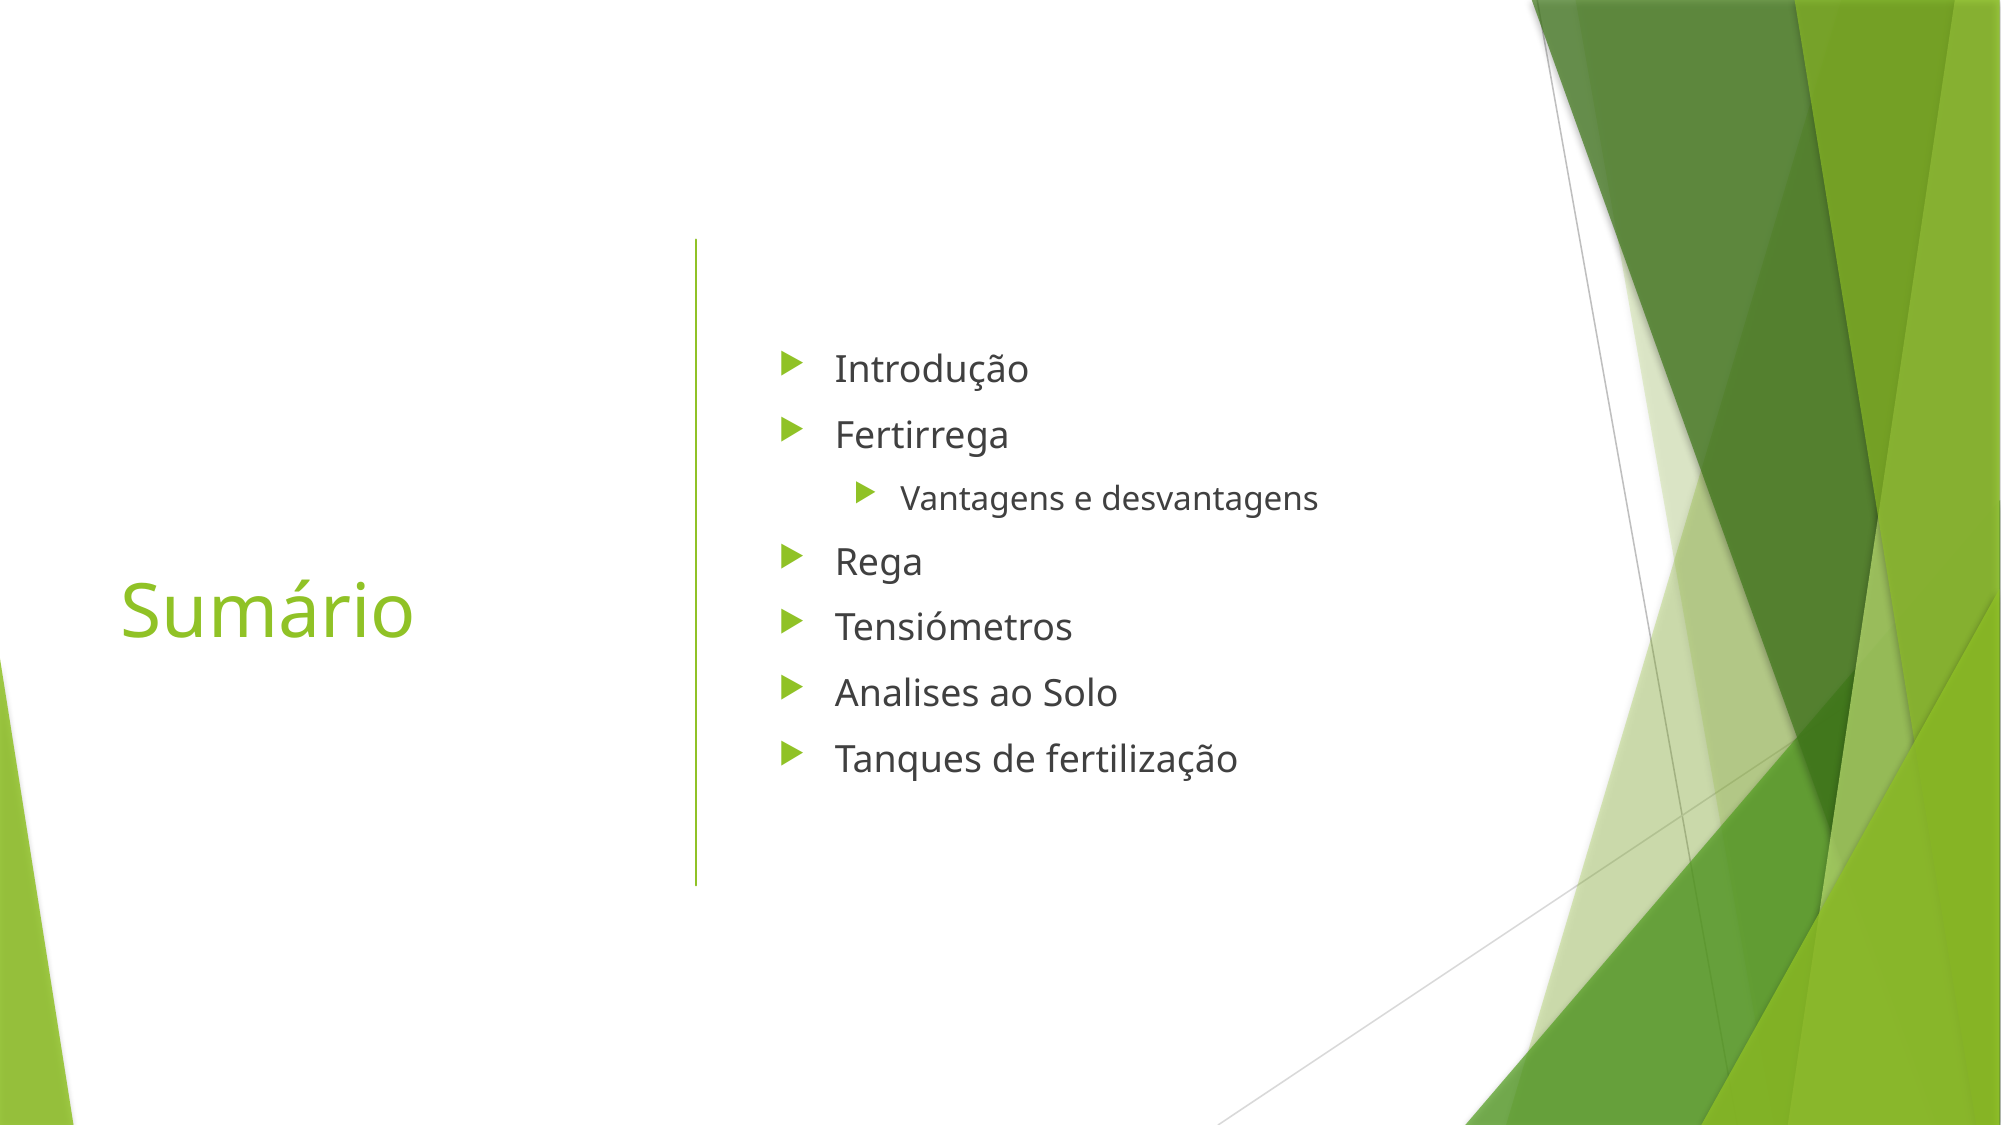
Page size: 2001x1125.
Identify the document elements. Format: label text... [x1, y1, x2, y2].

list Introdução Fertirrega Vantagens e desvantagens Rega Tensiómetros Analises ao Solo Tanques de fertilização [763, 133, 1522, 991]
title Sumário [105, 133, 658, 991]
